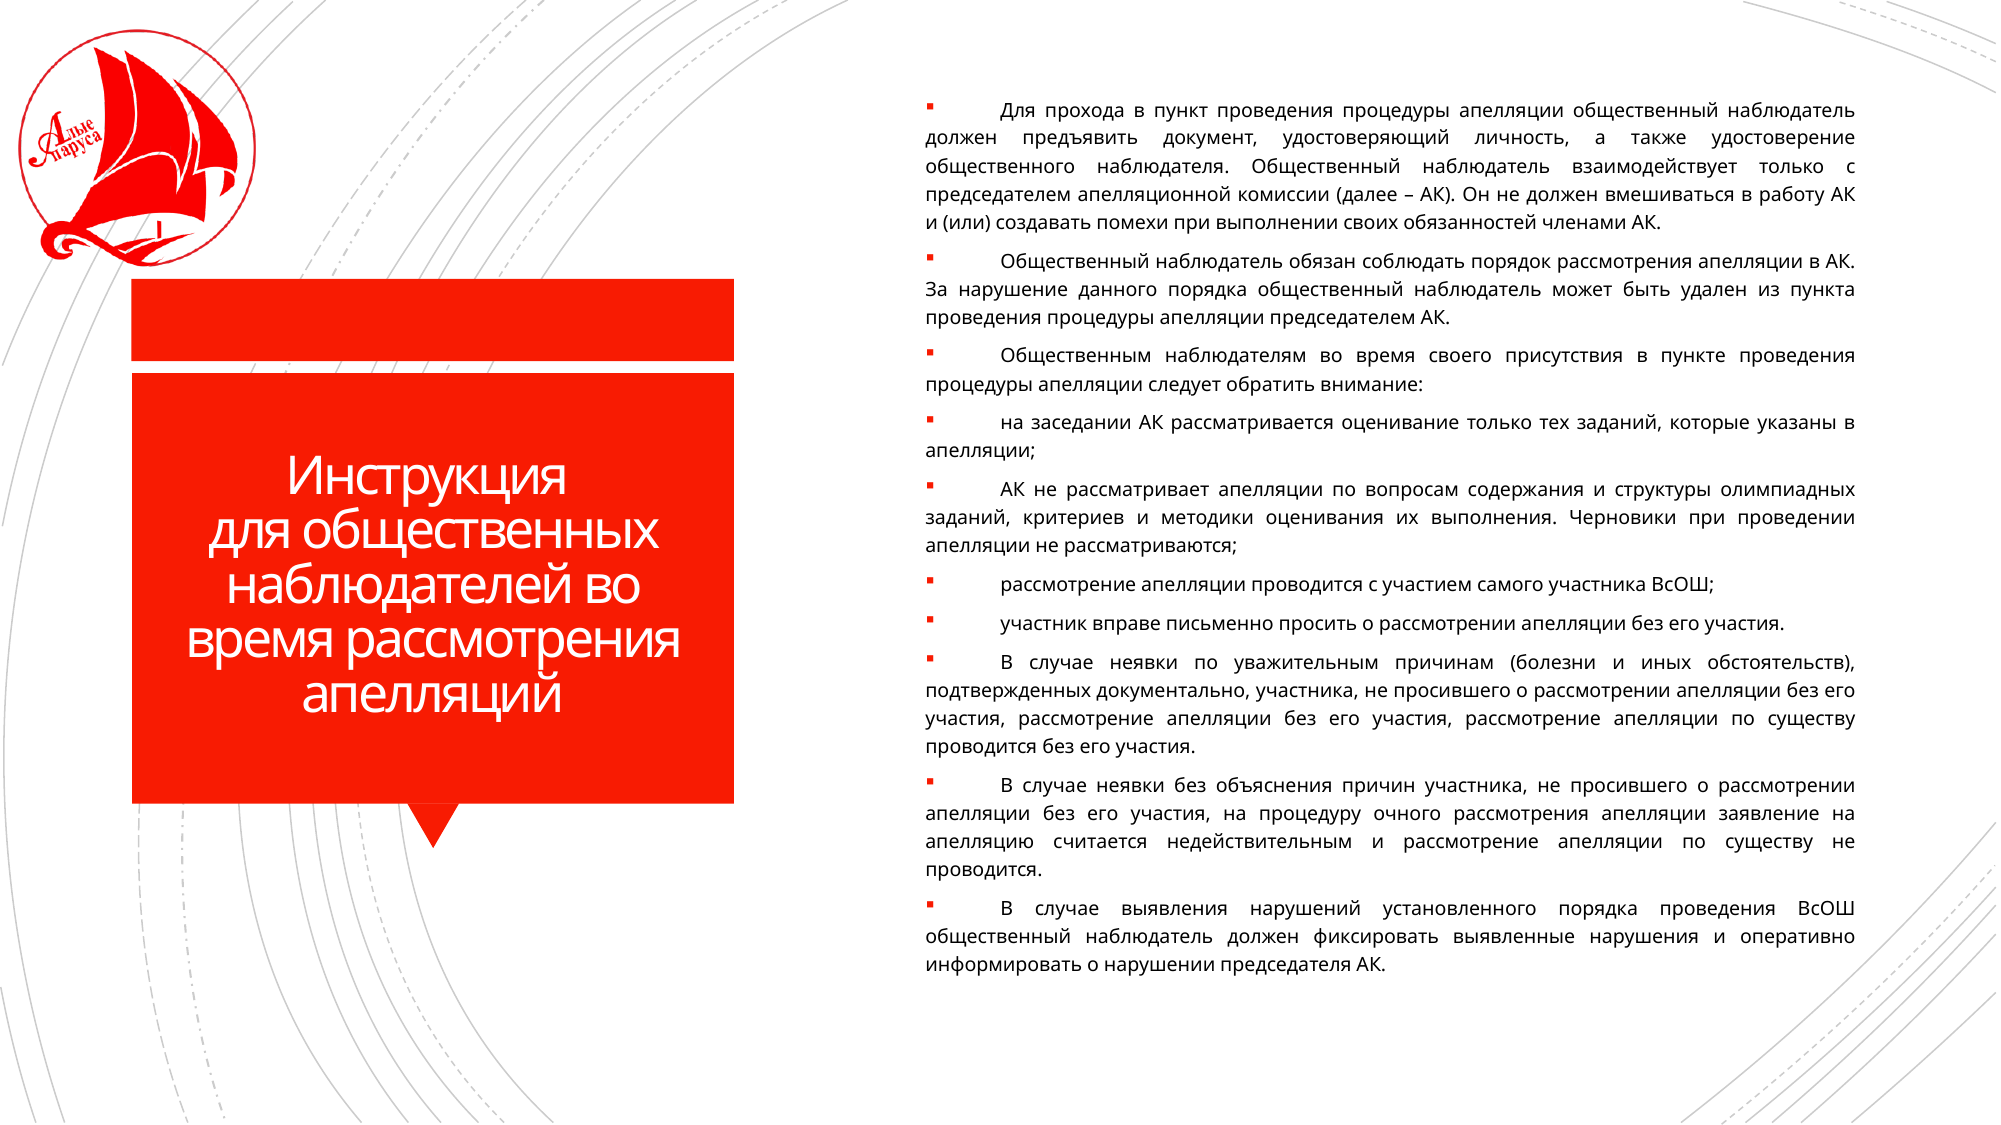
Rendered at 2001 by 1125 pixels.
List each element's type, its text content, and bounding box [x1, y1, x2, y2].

title Инструкция для общественных наблюдателей во время рассмотрения апелляций [145, 385, 720, 789]
list Для прохода в пункт проведения процедуры апелляции общественный наблюдатель должен предъявить документ, удостоверяющий личность, а также удостоверение общественного наблюдателя. Общественный наблюдатель взаимодействует только с председателем апелляционной комиссии (далее – АК). Он не должен вмешиваться в работу АК и (или) создавать помехи при выполнении своих обязанностей членами АК. Общественный наблюдатель обязан соблюдать порядок рассмотрения апелляции в АК. За нарушение данного порядка общественный наблюдатель может быть удален из пункта проведения процедуры апелляции председателем АК. Общественным наблюдателям во время своего присутствия в пункте проведения процедуры апелляции следует обратить внимание: на заседании АК рассматривается оценивание только тех заданий, которые указаны в апелляции; АК не рассматривает апелляции по вопросам содержания и структуры олимпиадных заданий, критериев и методики оценивания их выполнения. Черновики при проведении апелляции не рассматриваются; рассмотрение апелляции проводится с участием самого участника ВсОШ; участник вправе письменно просить о рассмотрении апелляции без его участия. В случае неявки по уважительным причинам (болезни и иных обстоятельств), подтвержденных документально, участника, не просившего о рассмотрении апелляции без его участия, рассмотрение апелляции без его участия, рассмотрение апелляции по существу проводится без его участия. В случае неявки без объяснения причин участника, не просившего о рассмотрении апелляции без его участия, на процедуру очного рассмотрения апелляции заявление на апелляцию считается недействительным и рассмотрение апелляции по существу не проводится. В случае выявления нарушений установленного порядка проведения ВсОШ общественный наблюдатель должен фиксировать выявленные нарушения и оперативно информировать о нарушении председателя АК. [839, 75, 1871, 993]
picture [17, 29, 256, 268]
